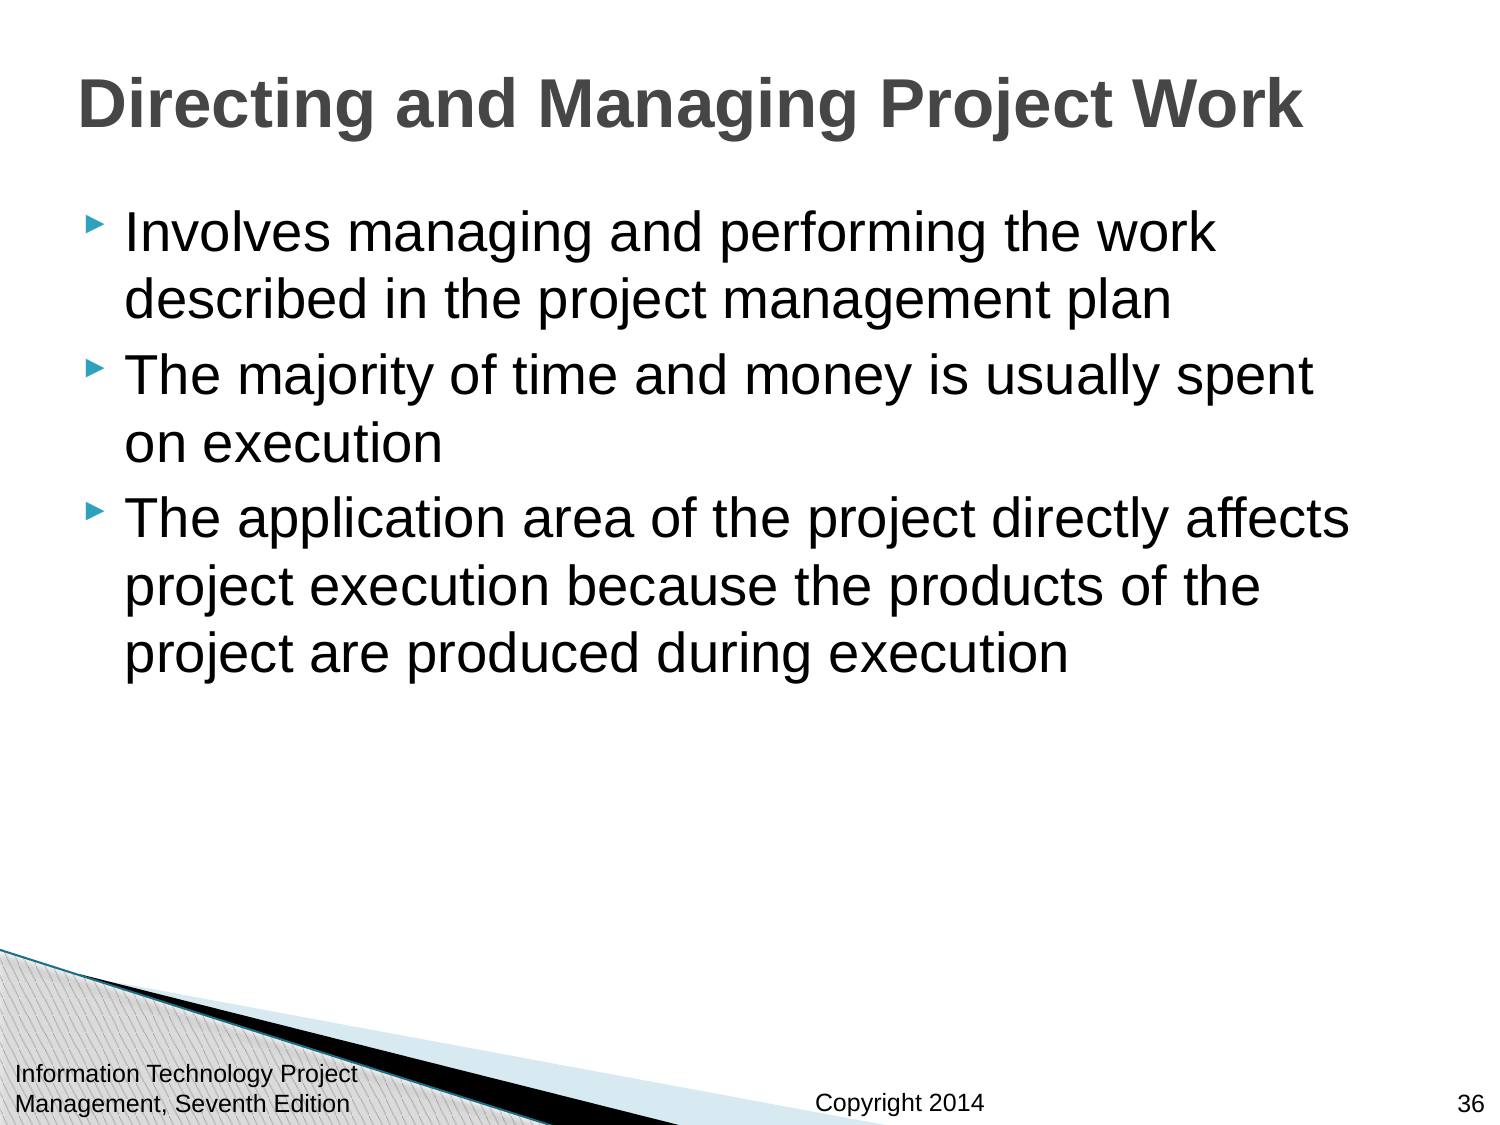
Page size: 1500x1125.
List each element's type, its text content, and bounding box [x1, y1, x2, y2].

footer Information Technology Project Management, Seventh Edition [0, 1065, 386, 1125]
list Involves managing and performing the work described in the project management plan The majority of time and money is usually spent on execution The application area of the project directly affects project execution because the products of the project are produced during execution [50, 187, 1393, 974]
title Directing and Managing Project Work [62, 24, 1425, 175]
slide_number 36 [1412, 1065, 1500, 1125]
